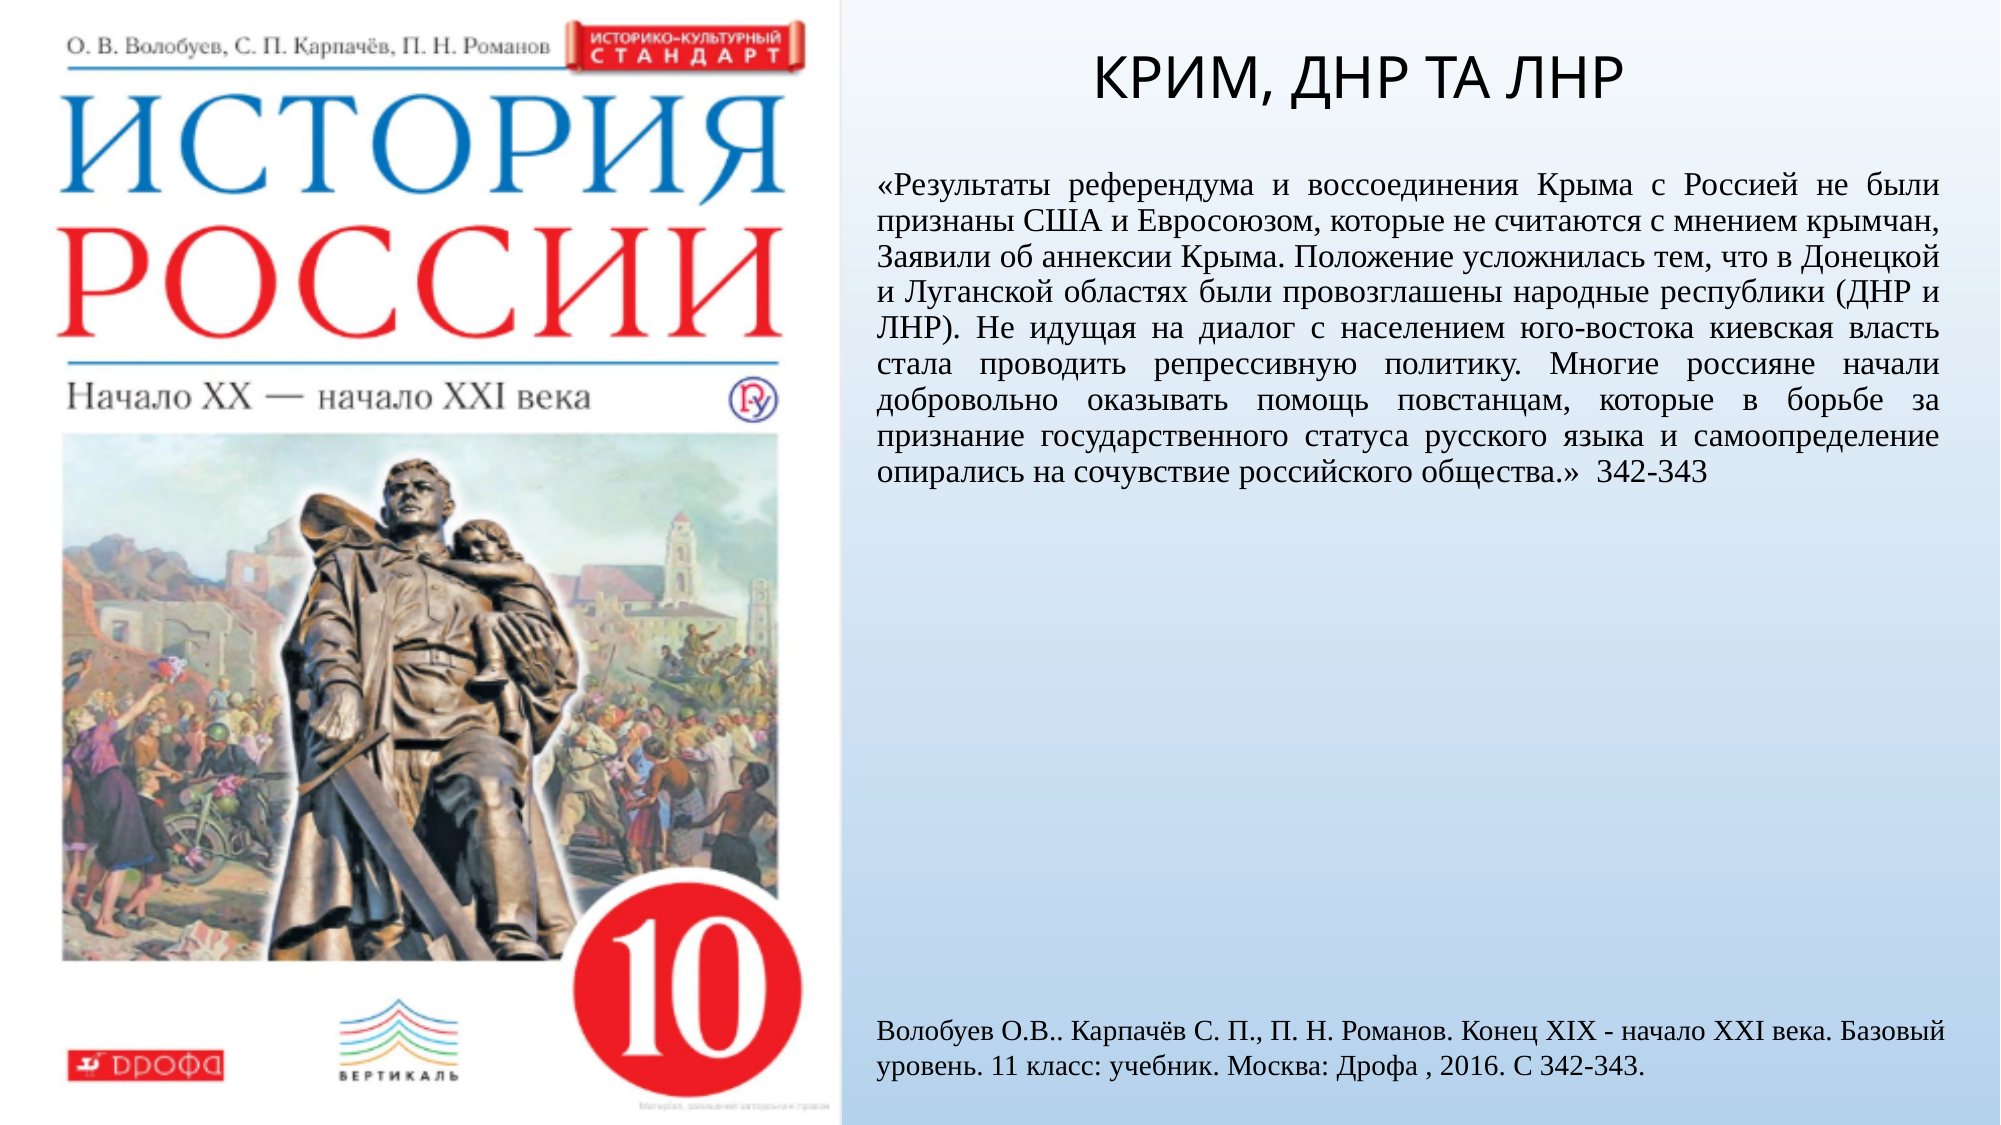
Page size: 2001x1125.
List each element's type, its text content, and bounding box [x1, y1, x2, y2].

text_box Волобуев О.В.. Карпачёв С. П., П. Н. Романов. Конец XIX - начало XXI века. Базовый уровень. 11 класс: учебник. Москва: Дрофа , 2016. С 342-343. [861, 1004, 2000, 1089]
list «Результаты референдума и воссоединения Крыма с Россией не были признаны США и Евросоюзом, которые не считаются с мнением крымчан, Заявили об аннексии Крыма. Положение усложнилась тем, что в Донецкой и Луганской областях были провозглашены народные республики (ДНР и ЛНР). Не идущая на диалог с населением юго-востока киевская власть стала проводить репрессивную политику. Многие россияне начали добровольно оказывать помощь повстанцам, которые в борьбе за признание государственного статуса русского языка и самоопределение опирались на сочувствие российского общества.» 342-343 [861, 159, 1957, 567]
picture [0, 0, 842, 1125]
title КРИМ, ДНР ТА ЛНР [1077, 21, 1742, 138]
